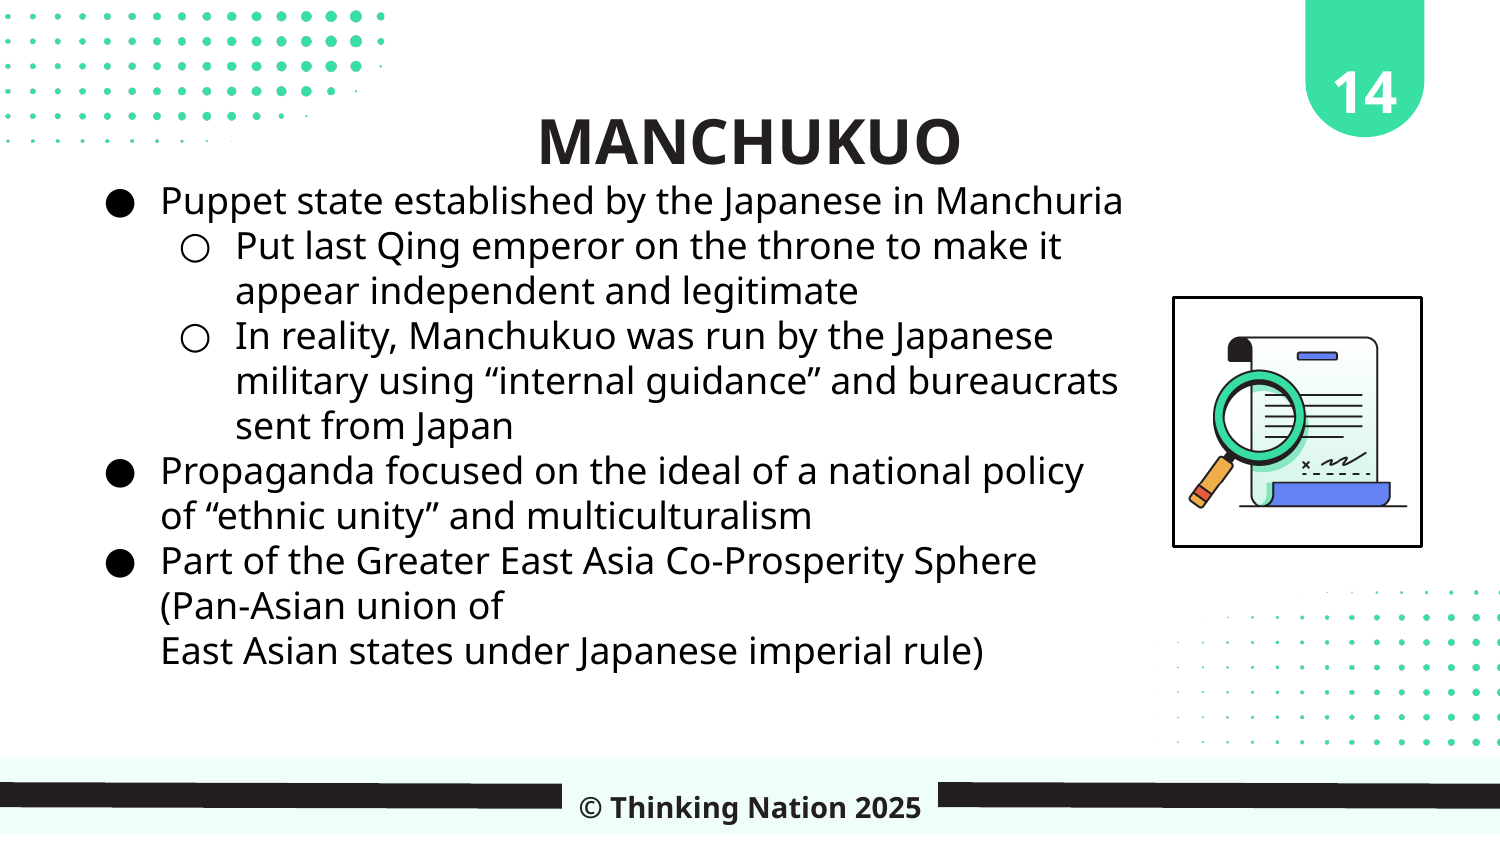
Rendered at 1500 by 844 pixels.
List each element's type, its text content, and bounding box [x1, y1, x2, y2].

text_box Puppet state established by the Japanese in Manchuria Put last Qing emperor on the throne to make it appear independent and legitimate In reality, Manchukuo was run by the Japanese military using “internal guidance” and bureaucrats sent from Japan Propaganda focused on the ideal of a national policy of “ethnic unity” and multiculturalism Part of the Greater East Asia Co-Prosperity Sphere (Pan-Asian union of East Asian states under Japanese imperial rule) [85, 176, 1129, 672]
text_box [0, 0, 385, 144]
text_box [1300, 0, 1430, 138]
text_box MANCHUKUO [209, 71, 1291, 177]
text_box [1128, 590, 1500, 755]
picture [1174, 298, 1421, 545]
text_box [0, 756, 1500, 835]
